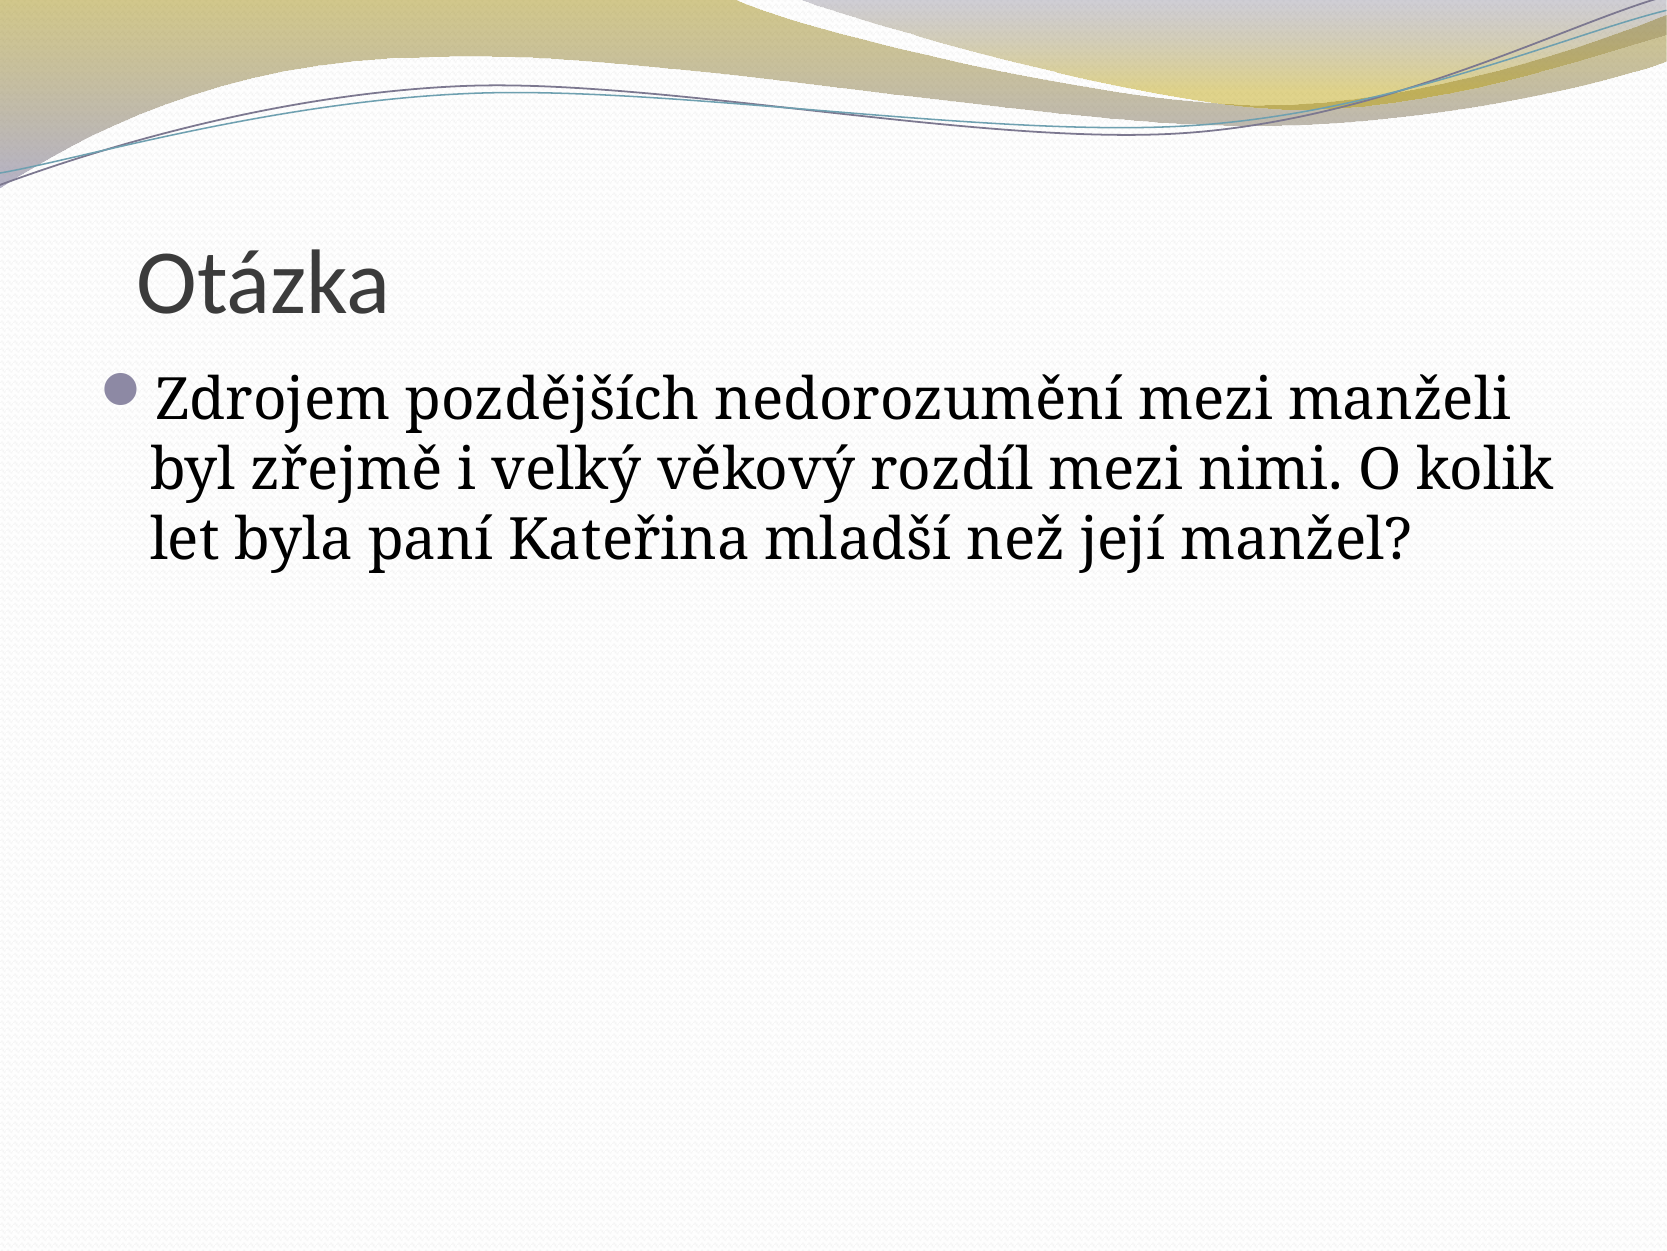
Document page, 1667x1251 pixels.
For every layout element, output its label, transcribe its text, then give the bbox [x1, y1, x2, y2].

title Otázka [83, 128, 1584, 337]
list Zdrojem pozdějších nedorozumění mezi manželi byl zřejmě i velký věkový rozdíl mezi nimi. O kolik let byla paní Kateřina mladší než její manžel? [83, 352, 1584, 1153]
